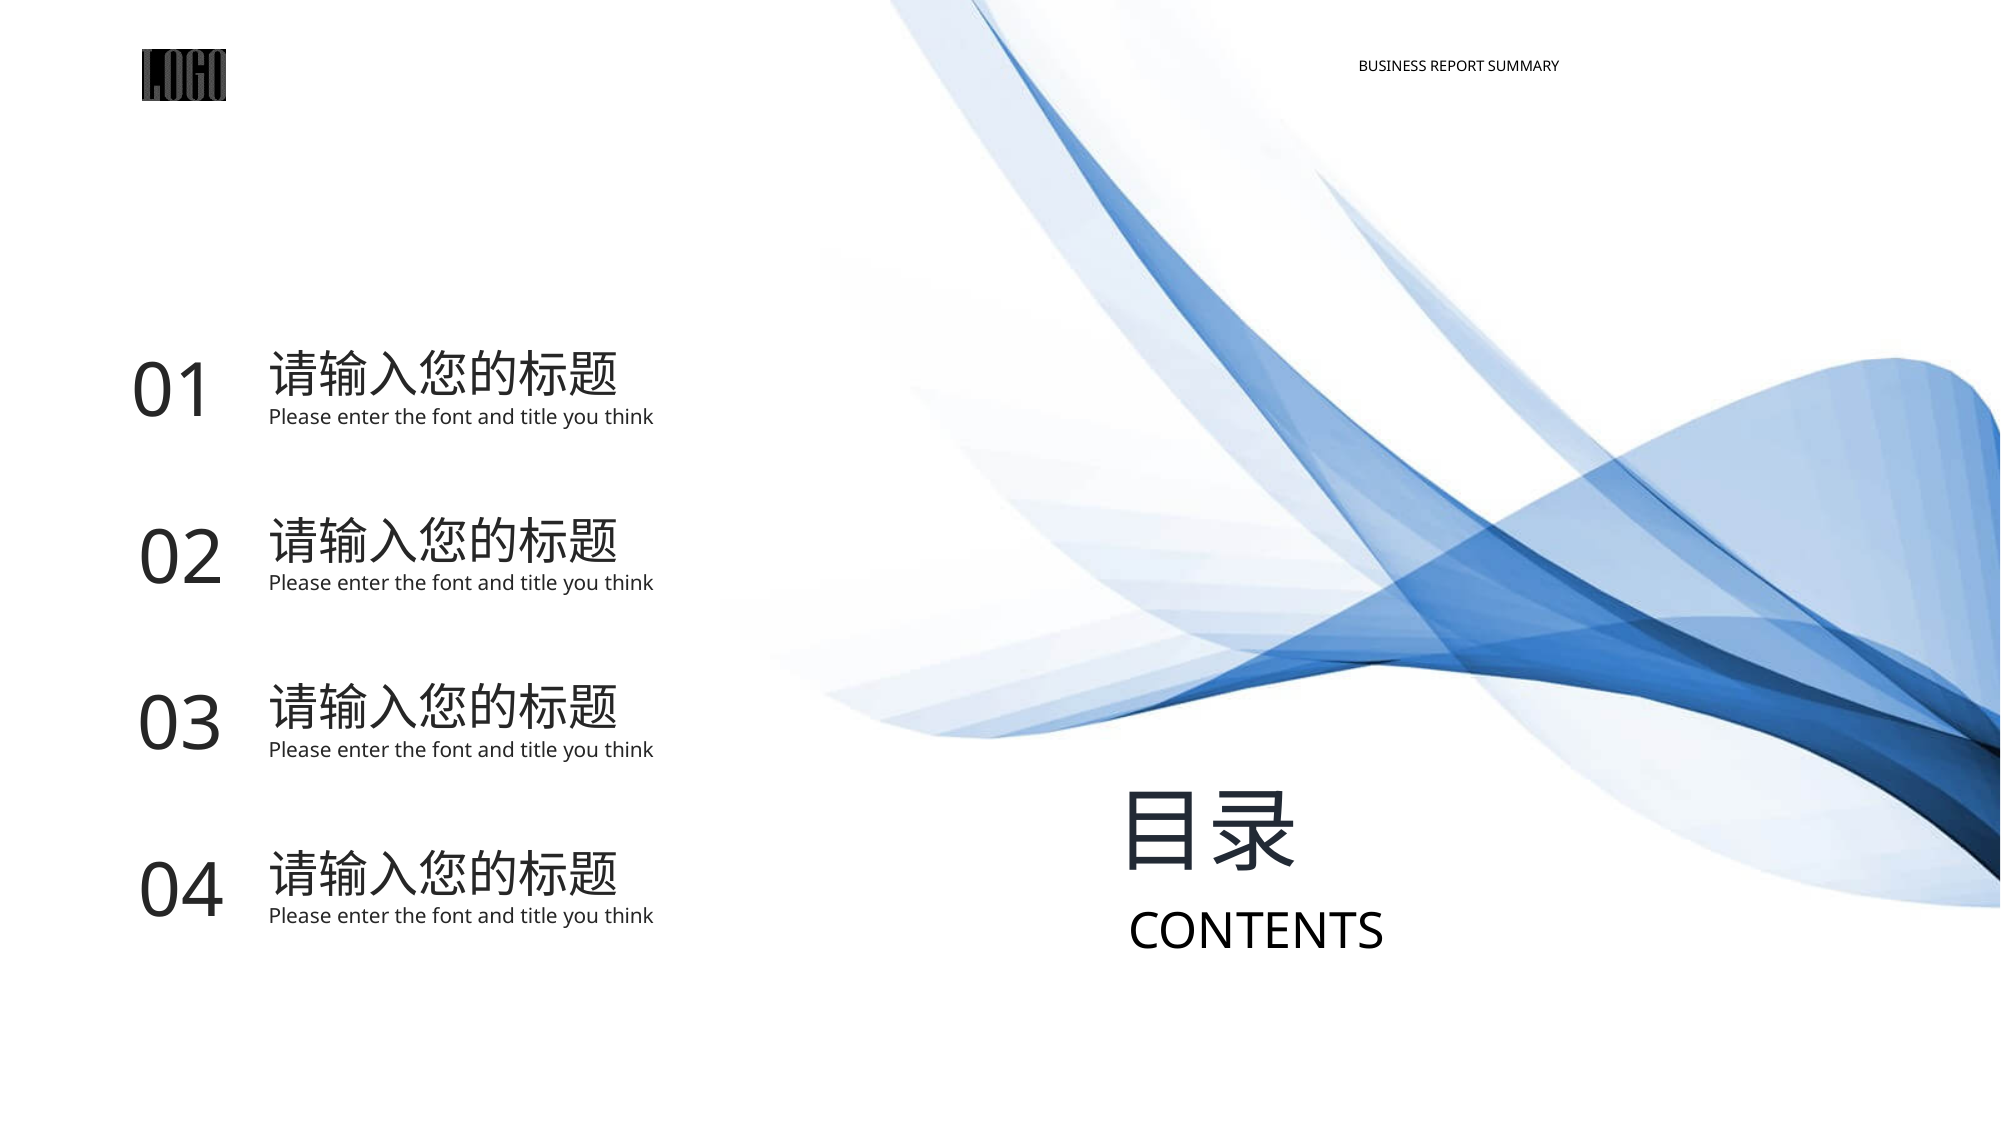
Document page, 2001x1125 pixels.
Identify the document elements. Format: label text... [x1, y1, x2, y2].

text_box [124, 500, 810, 608]
picture [0, 0, 2001, 1125]
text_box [124, 334, 810, 441]
text_box 目录 [1101, 764, 1453, 890]
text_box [124, 833, 810, 940]
text_box BUSINESS REPORT SUMMARY [1343, 49, 1964, 83]
text_box CONTENTS [1113, 891, 1452, 966]
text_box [124, 667, 810, 774]
